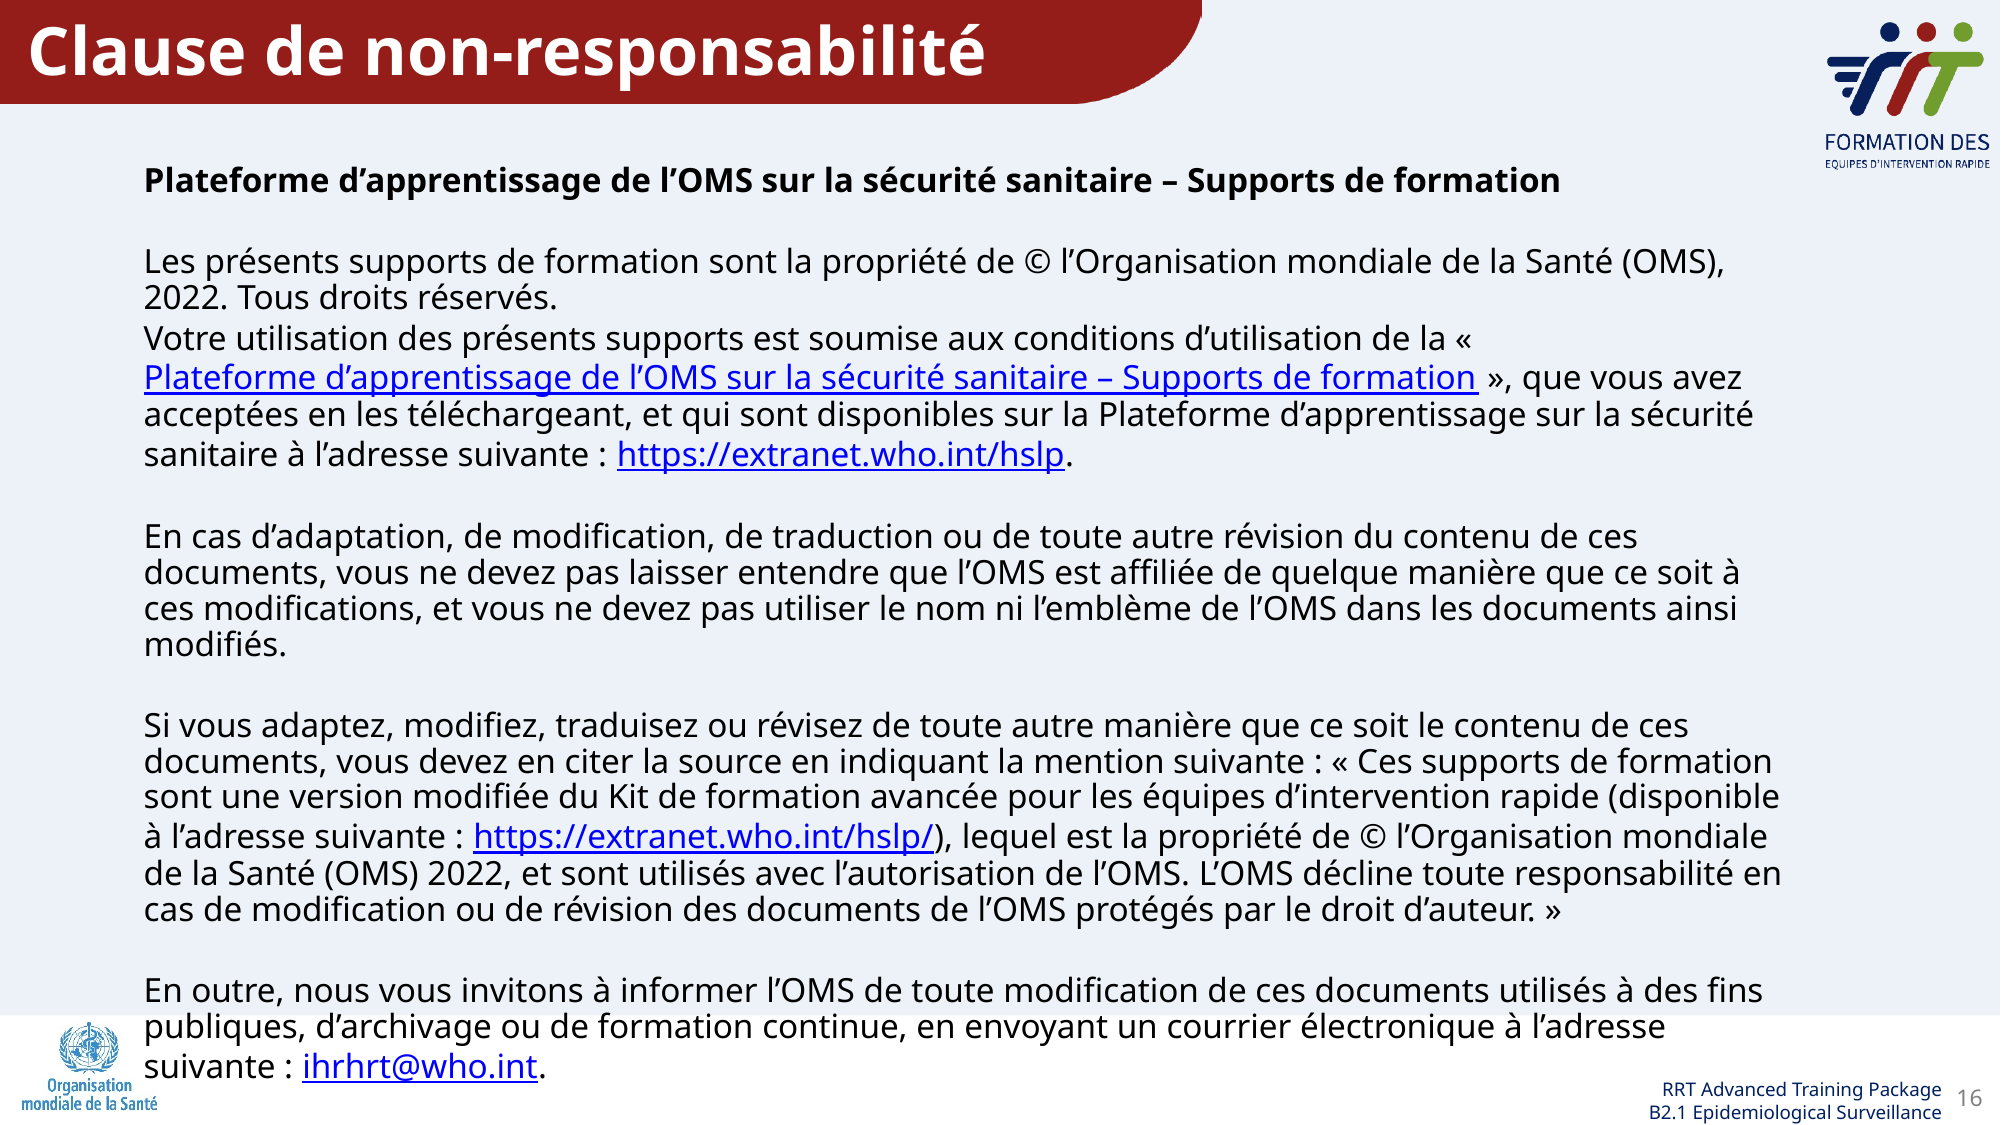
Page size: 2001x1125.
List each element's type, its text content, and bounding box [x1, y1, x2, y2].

picture [20, 1020, 158, 1111]
picture [0, 0, 1202, 104]
picture [1825, 21, 1990, 170]
list Plateforme d’apprentissage de l’OMS sur la sécurité sanitaire – Supports de formation Les présents supports de formation sont la propriété de © l’Organisation mondiale de la Santé (OMS), 2022. Tous droits réservés. Votre utilisation des présents supports est soumise aux conditions d’utilisation de la « Plateforme d’apprentissage de l’OMS sur la sécurité sanitaire – Supports de formation », que vous avez acceptées en les téléchargeant, et qui sont disponibles sur la Plateforme d’apprentissage sur la sécurité sanitaire à l’adresse suivante : https://extranet.who.int/hslp. En cas d’adaptation, de modification, de traduction ou de toute autre révision du contenu de ces documents, vous ne devez pas laisser entendre que l’OMS est affiliée de quelque manière que ce soit à ces modifications, et vous ne devez pas utiliser le nom ni l’emblème de l’OMS dans les documents ainsi modifiés. Si vous adaptez, modifiez, traduisez ou révisez de toute autre manière que ce soit le contenu de ces documents, vous devez en citer la source en indiquant la mention suivante : « Ces supports de formation sont une version modifiée du Kit de formation avancée pour les équipes d’intervention rapide (disponible à l’adresse suivante : https://extranet.who.int/hslp/), lequel est la propriété de © l’Organisation mondiale de la Santé (OMS) 2022, et sont utilisés avec l’autorisation de l’OMS. L’OMS décline toute responsabilité en cas de modification ou de révision des documents de l’OMS protégés par le droit d’auteur. » En outre, nous vous invitons à informer l’OMS de toute modification de ces documents utilisés à des fins publiques, d’archivage ou de formation continue, en envoyant un courrier électronique à l’adresse suivante : ihrhrt@who.int. [143, 163, 1793, 1019]
